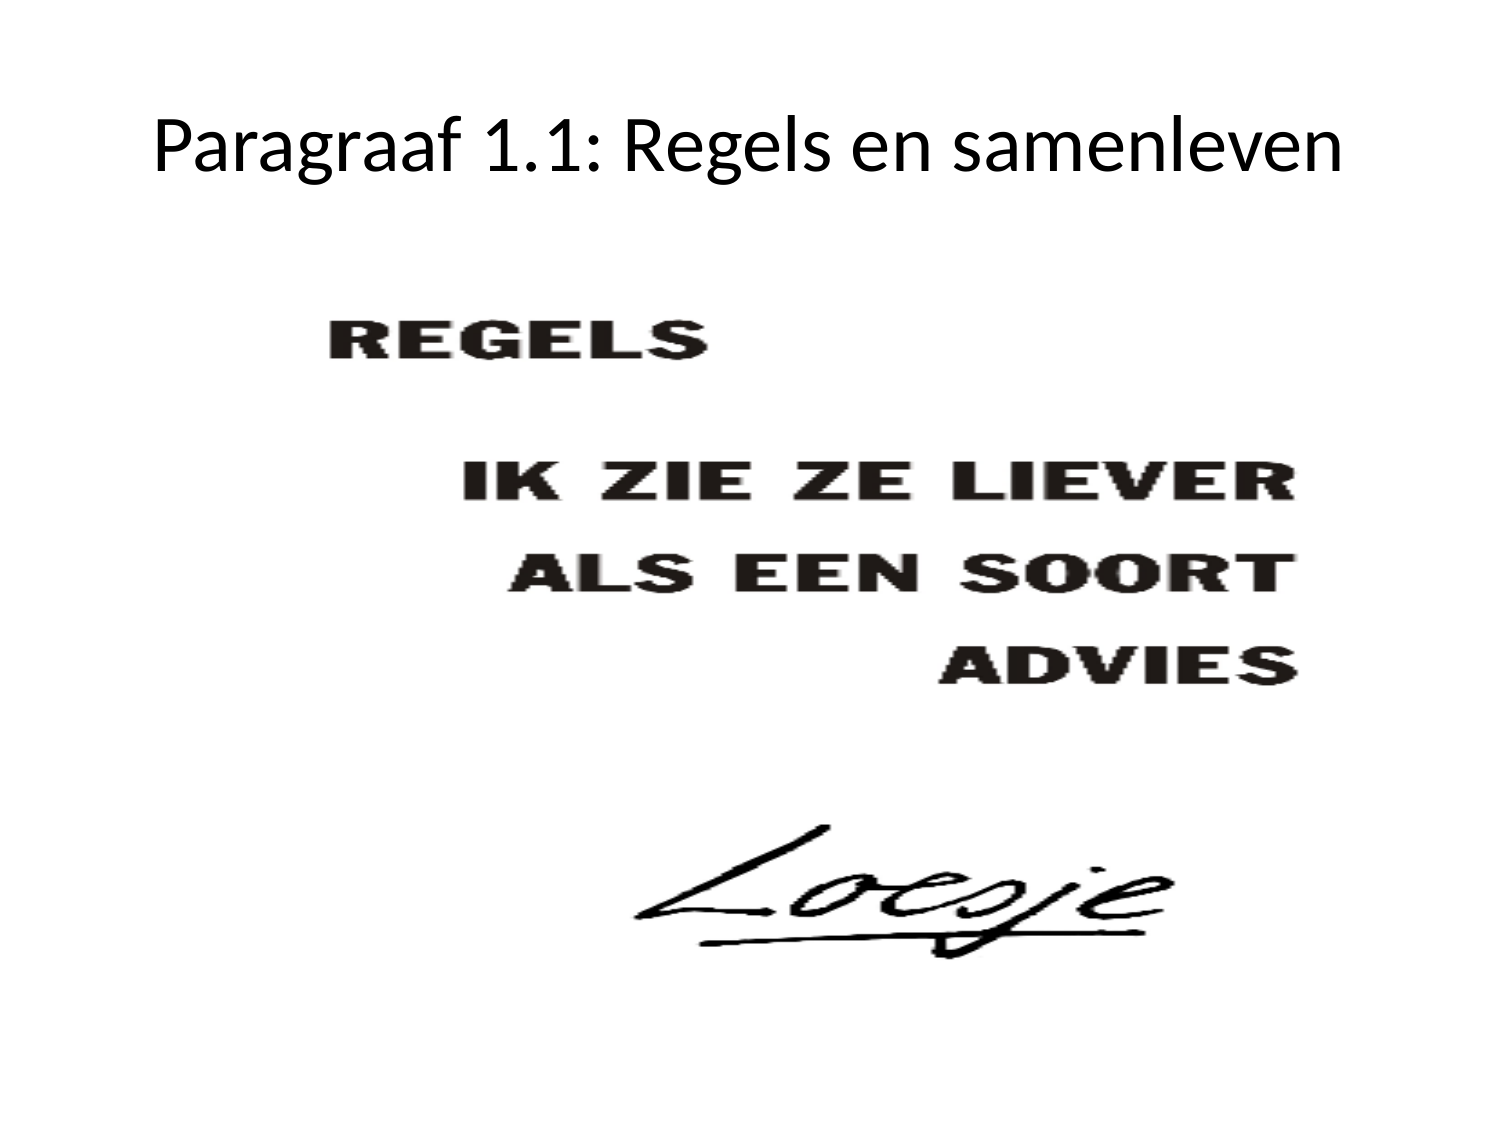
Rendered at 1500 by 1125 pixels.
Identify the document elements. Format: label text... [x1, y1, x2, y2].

title Paragraaf 1.1: Regels en samenleven [75, 45, 1425, 233]
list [147, 281, 1400, 986]
